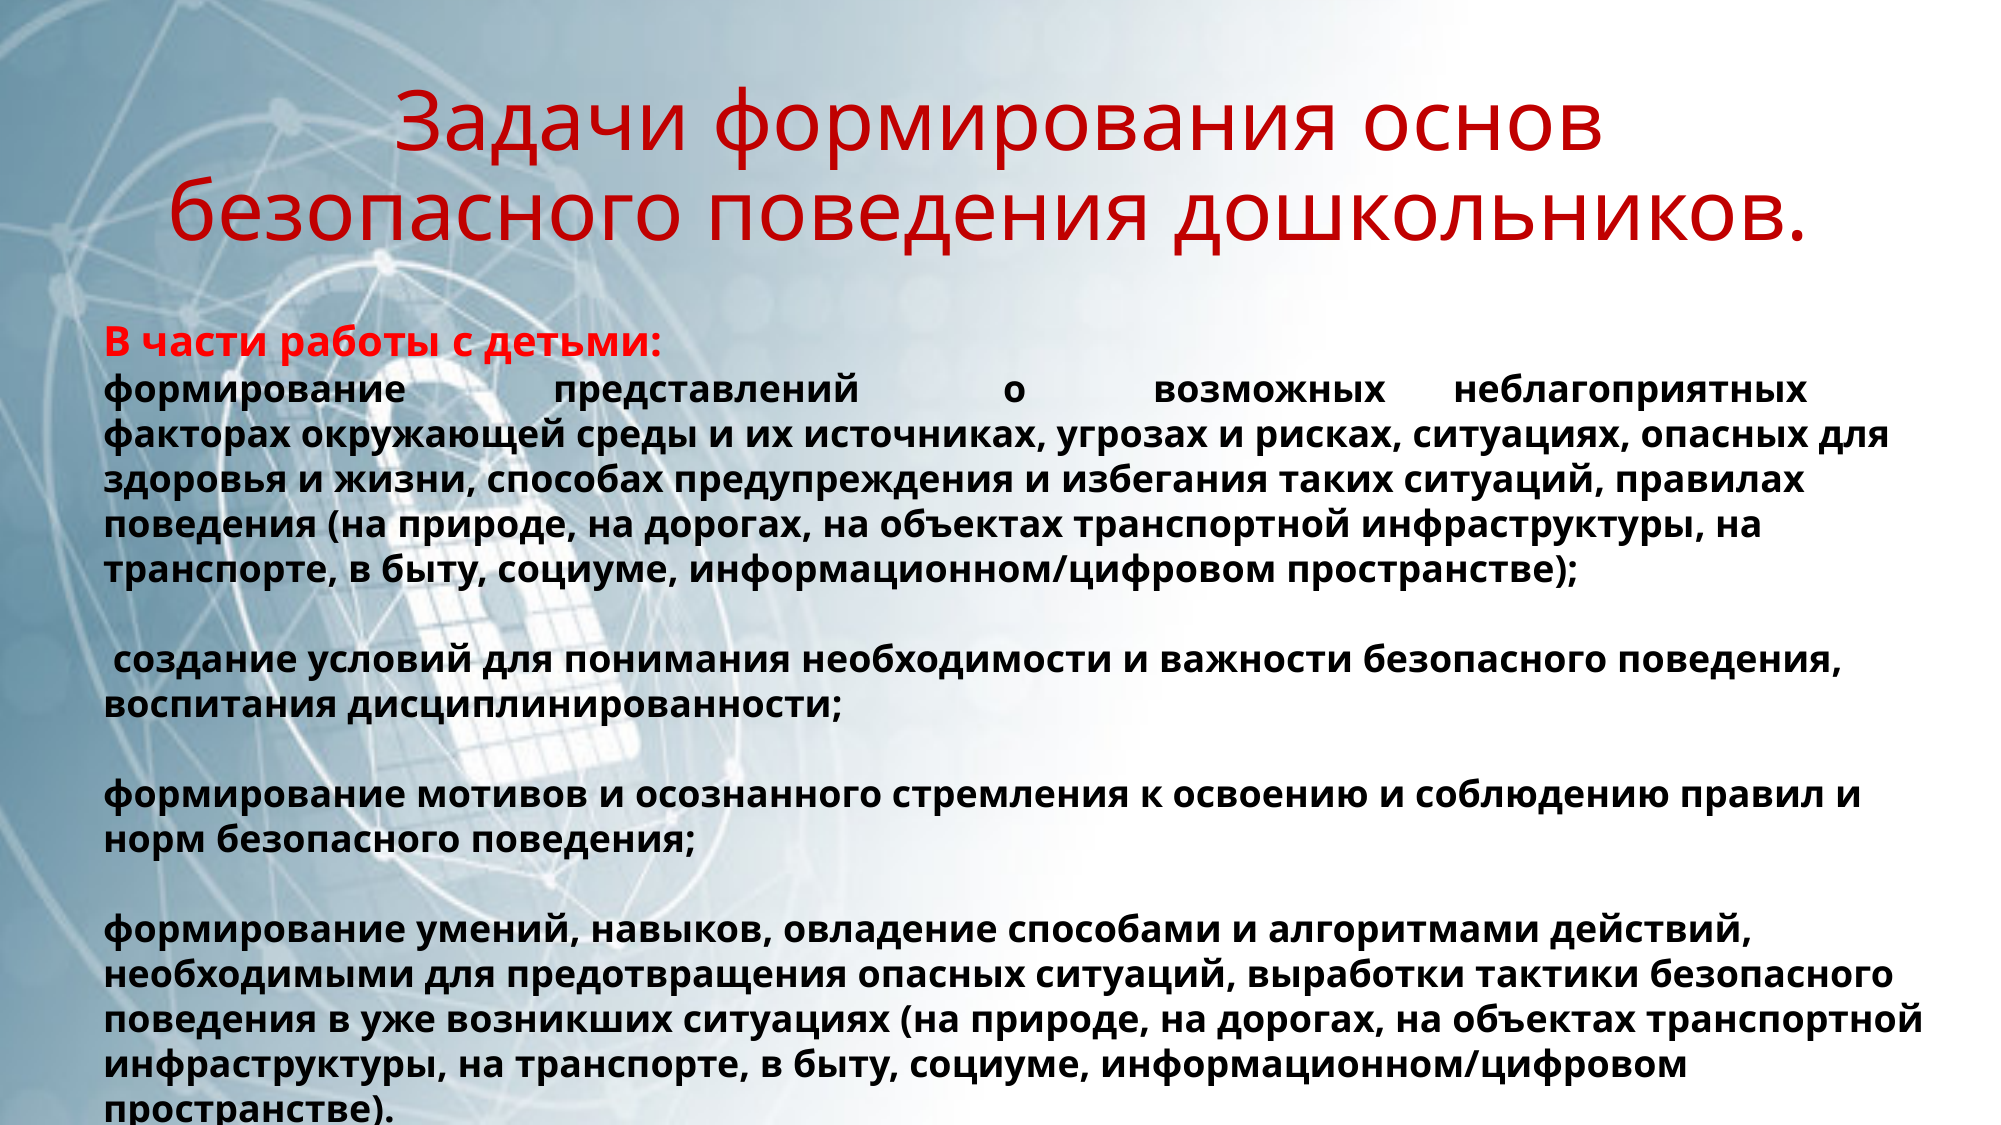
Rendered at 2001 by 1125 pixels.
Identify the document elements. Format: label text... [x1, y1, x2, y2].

title Задачи формирования основ безопасного поведения дошкольников. [137, 59, 1863, 278]
picture [0, 0, 2001, 1125]
text_box В части работы с детьми: формирование представлений о возможных неблагоприятных факторах окружающей среды и их источниках, угрозах и рисках, ситуациях, опасных для здоровья и жизни, способах предупреждения и избегания таких ситуаций, правилах поведения (на природе, на дорогах, на объектах транспортной инфраструктуры, на транспорте, в быту, социуме, информационном/цифровом пространстве); создание условий для понимания необходимости и важности безопасного поведения, воспитания дисциплинированности; формирование мотивов и осознанного стремления к освоению и соблюдению правил и норм безопасного поведения; формирование умений, навыков, овладение способами и алгоритмами действий, необходимыми для предотвращения опасных ситуаций, выработки тактики безопасного поведения в уже возникших ситуациях (на природе, на дорогах, на объектах транспортной инфраструктуры, на транспорте, в быту, социуме, информационном/цифровом пространстве). [88, 307, 1968, 1079]
